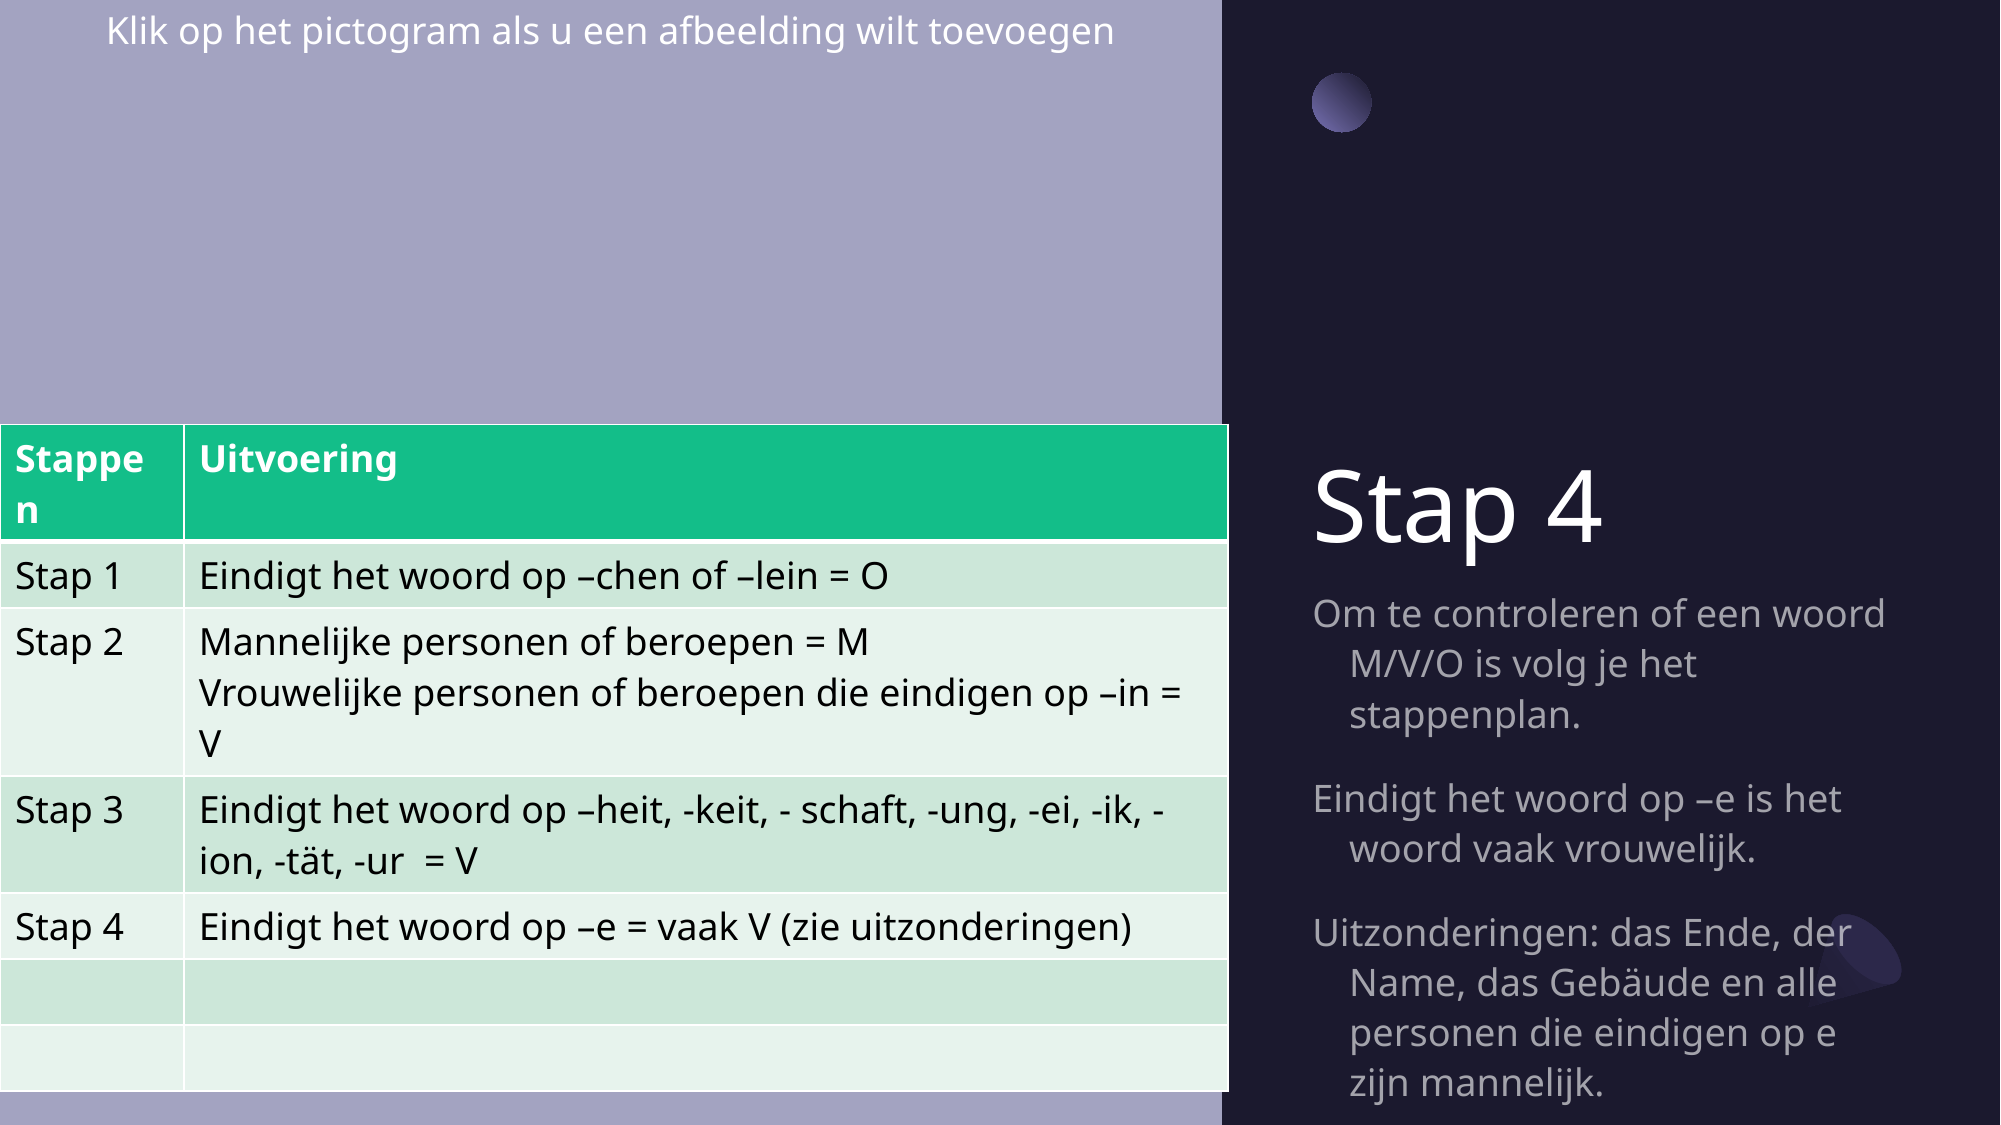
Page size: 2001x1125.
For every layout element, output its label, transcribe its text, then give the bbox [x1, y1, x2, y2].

picture [0, 0, 1223, 1125]
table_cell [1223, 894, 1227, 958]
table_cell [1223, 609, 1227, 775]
list Om te controleren of een woord M/V/O is volg je het stappenplan. Eindigt het woord op –e is het woord vaak vrouwelijk. Uitzonderingen: das Ende, der Name, das Gebäude en alle personen die eindigen op e zijn mannelijk. [1312, 585, 1898, 1106]
table_cell [1223, 960, 1227, 1024]
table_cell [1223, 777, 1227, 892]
table_header Uitvoering [1223, 425, 1227, 539]
title Stap 4 [1312, 172, 1898, 564]
table_cell [1223, 1026, 1227, 1090]
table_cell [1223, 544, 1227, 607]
